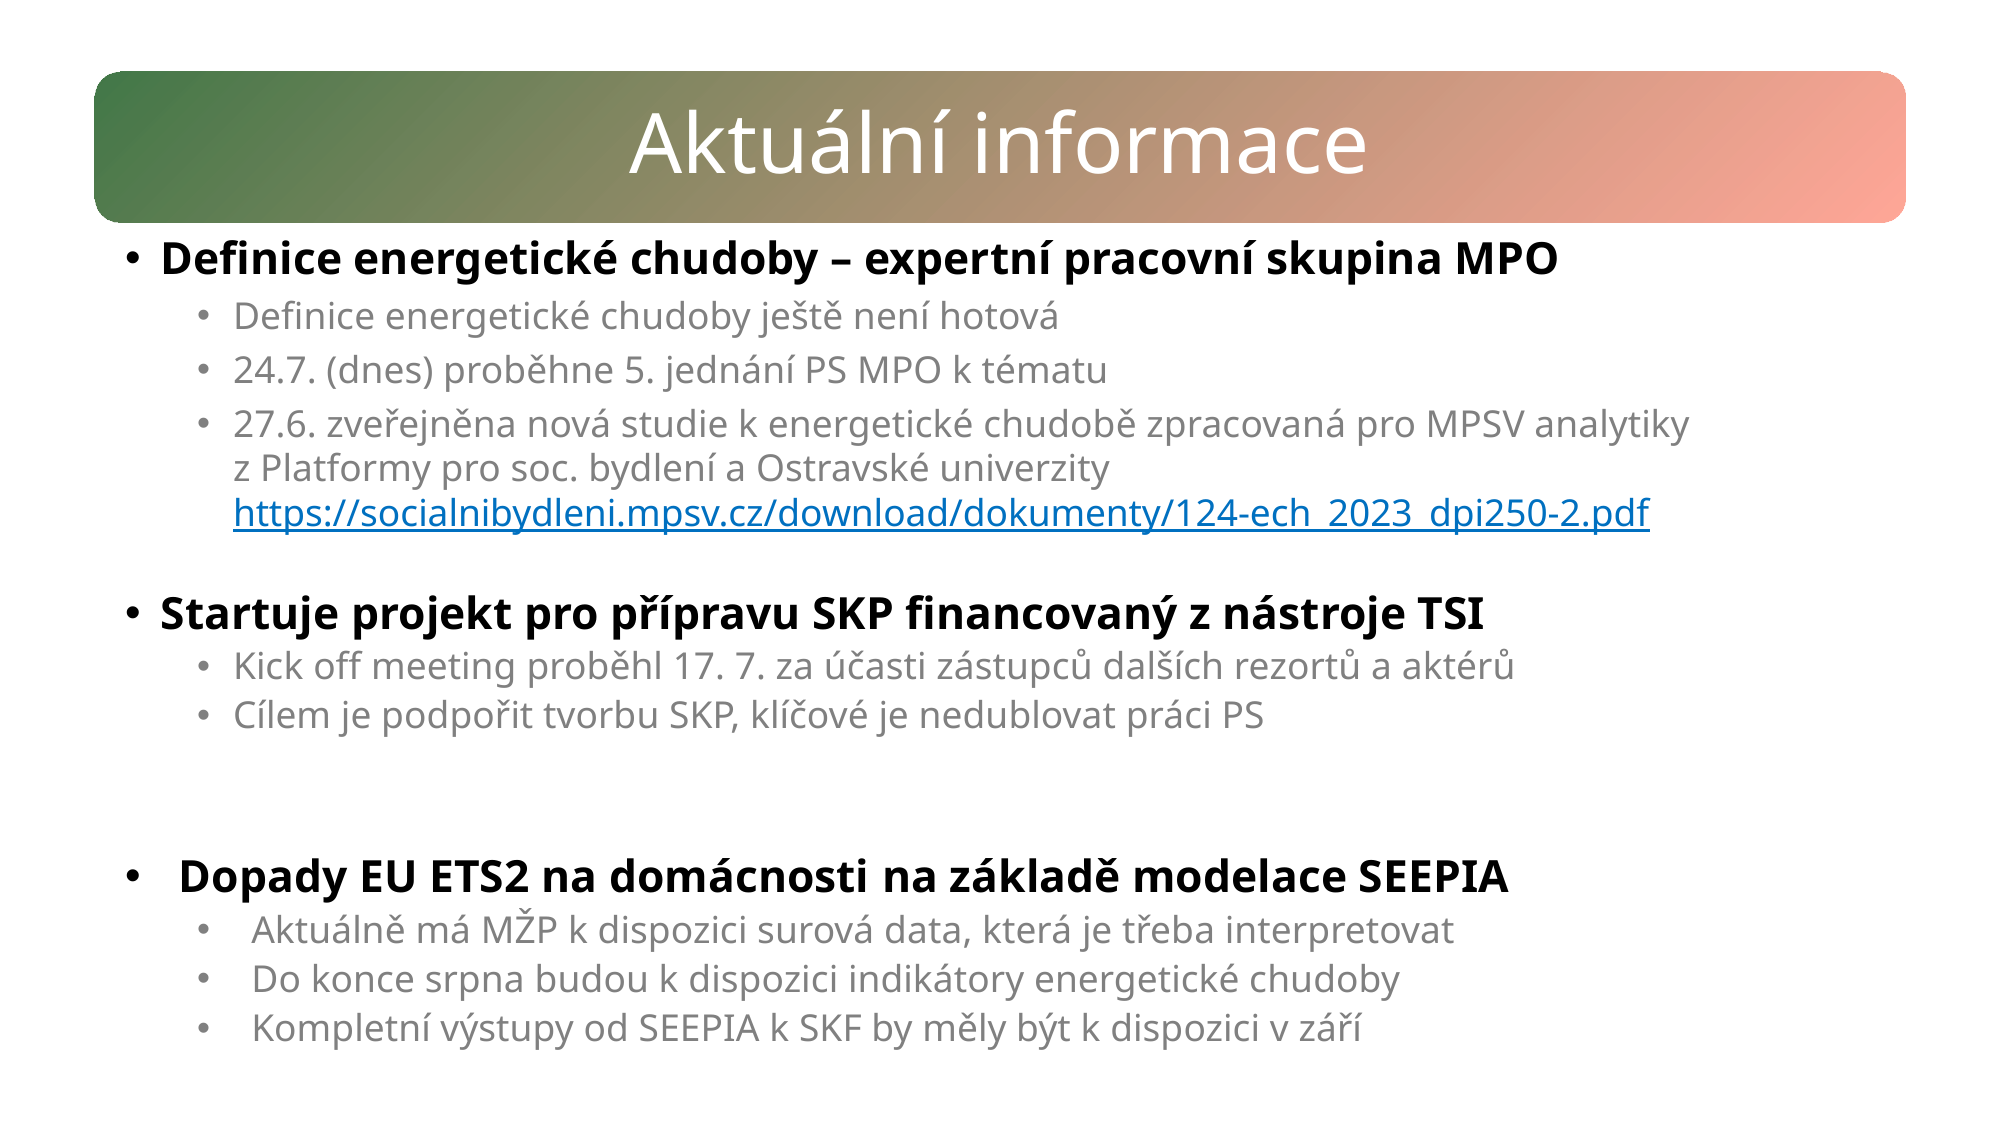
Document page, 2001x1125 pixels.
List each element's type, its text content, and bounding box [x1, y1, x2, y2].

text_box Aktuální informace [94, 71, 1906, 223]
list Definice energetické chudoby – expertní pracovní skupina MPO Definice energetické chudoby ještě není hotová 24.7. (dnes) proběhne 5. jednání PS MPO k tématu 27.6. zveřejněna nová studie k energetické chudobě zpracovaná pro MPSV analytiky z Platformy pro soc. bydlení a Ostravské univerzity https://socialnibydleni.mpsv.cz/download/dokumenty/124-ech_2023_dpi250-2.pdf Startuje projekt pro přípravu SKP financovaný z nástroje TSI Kick off meeting proběhl 17. 7. za účasti zástupců dalších rezortů a aktérů Cílem je podpořit tvorbu SKP, klíčové je nedublovat práci PS Dopady EU ETS2 na domácnosti na základě modelace SEEPIA Aktuálně má MŽP k dispozici surová data, která je třeba interpretovat Do konce srpna budou k dispozici indikátory energetické chudoby Kompletní výstupy od SEEPIA k SKF by měly být k dispozici v září [109, 222, 1906, 1062]
